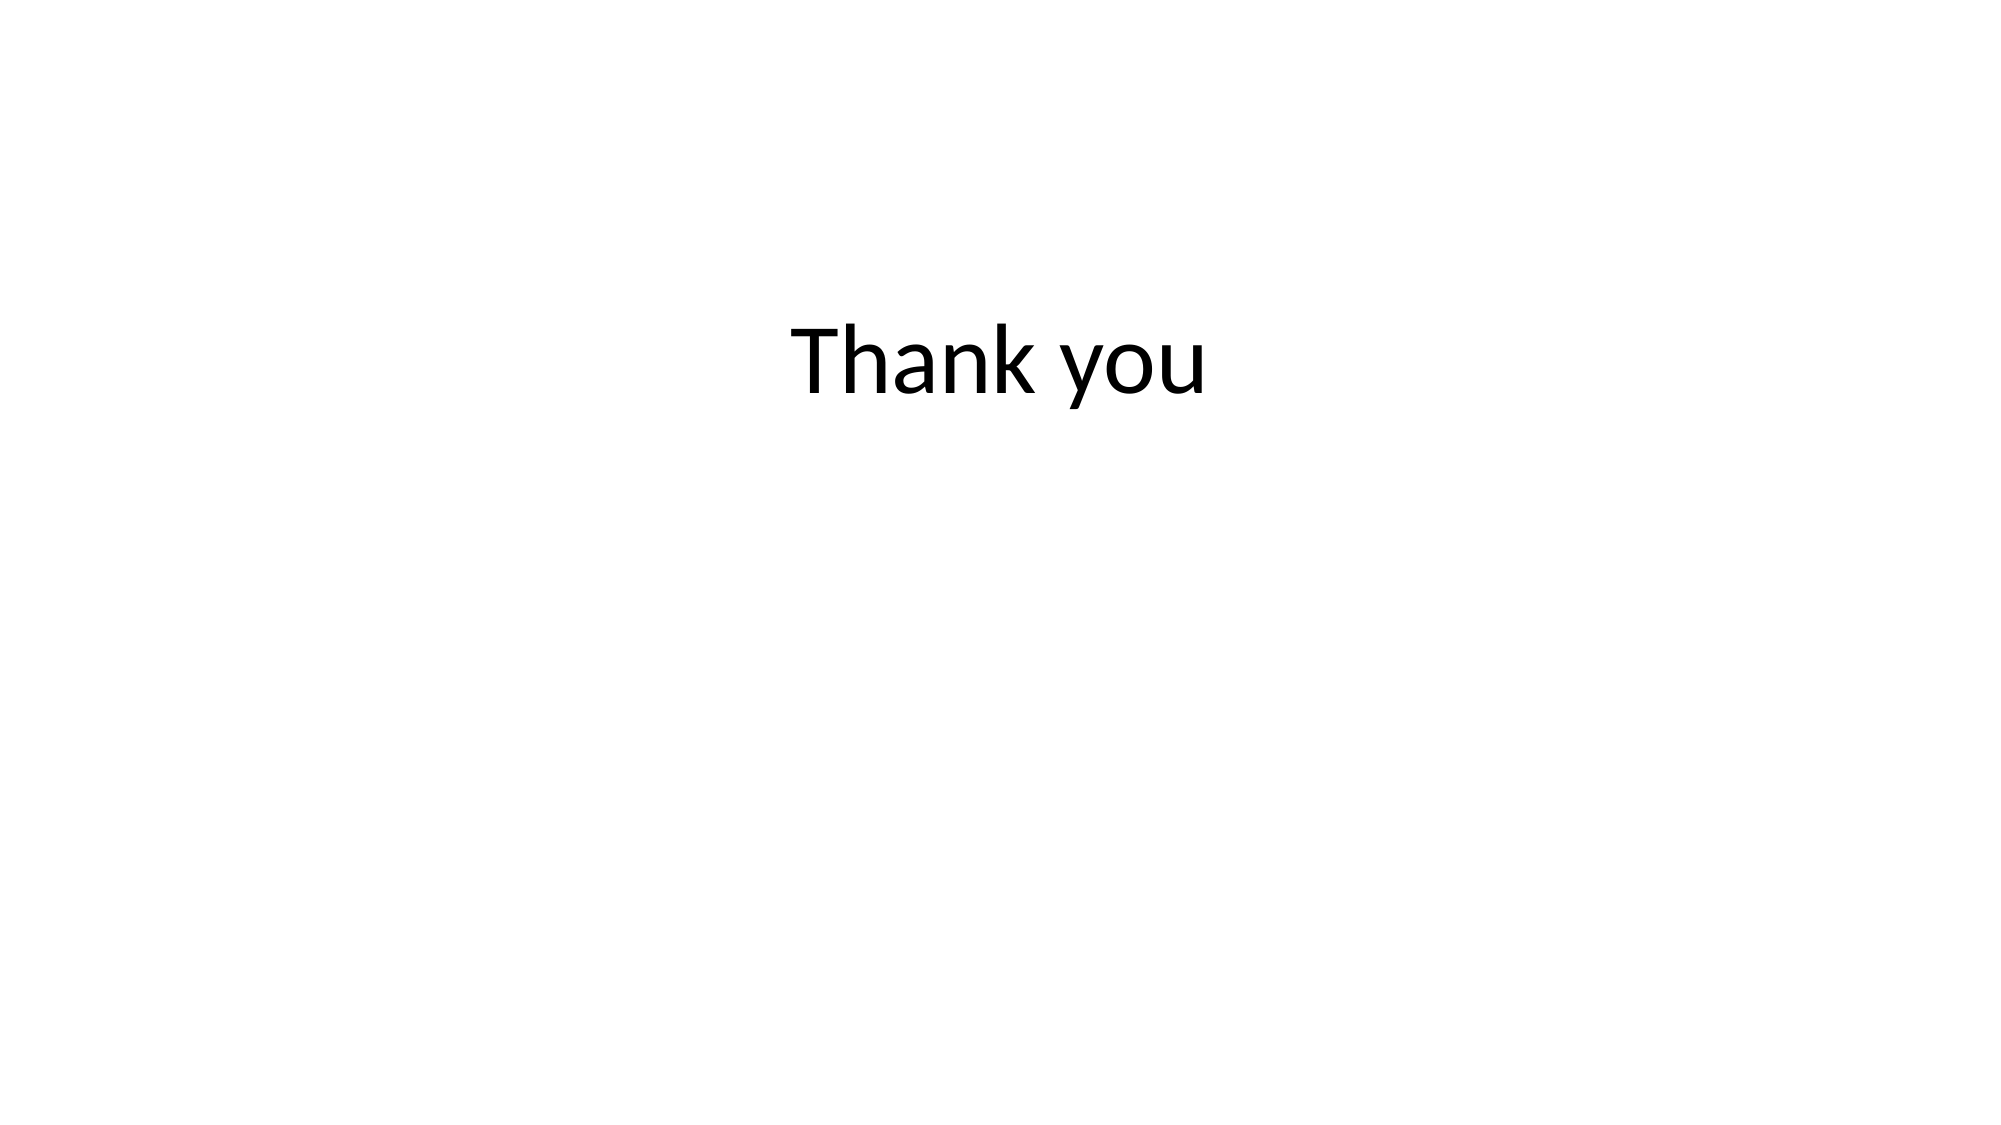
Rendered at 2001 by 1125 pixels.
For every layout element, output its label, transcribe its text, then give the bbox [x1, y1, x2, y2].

list Thank you [137, 299, 1863, 1014]
